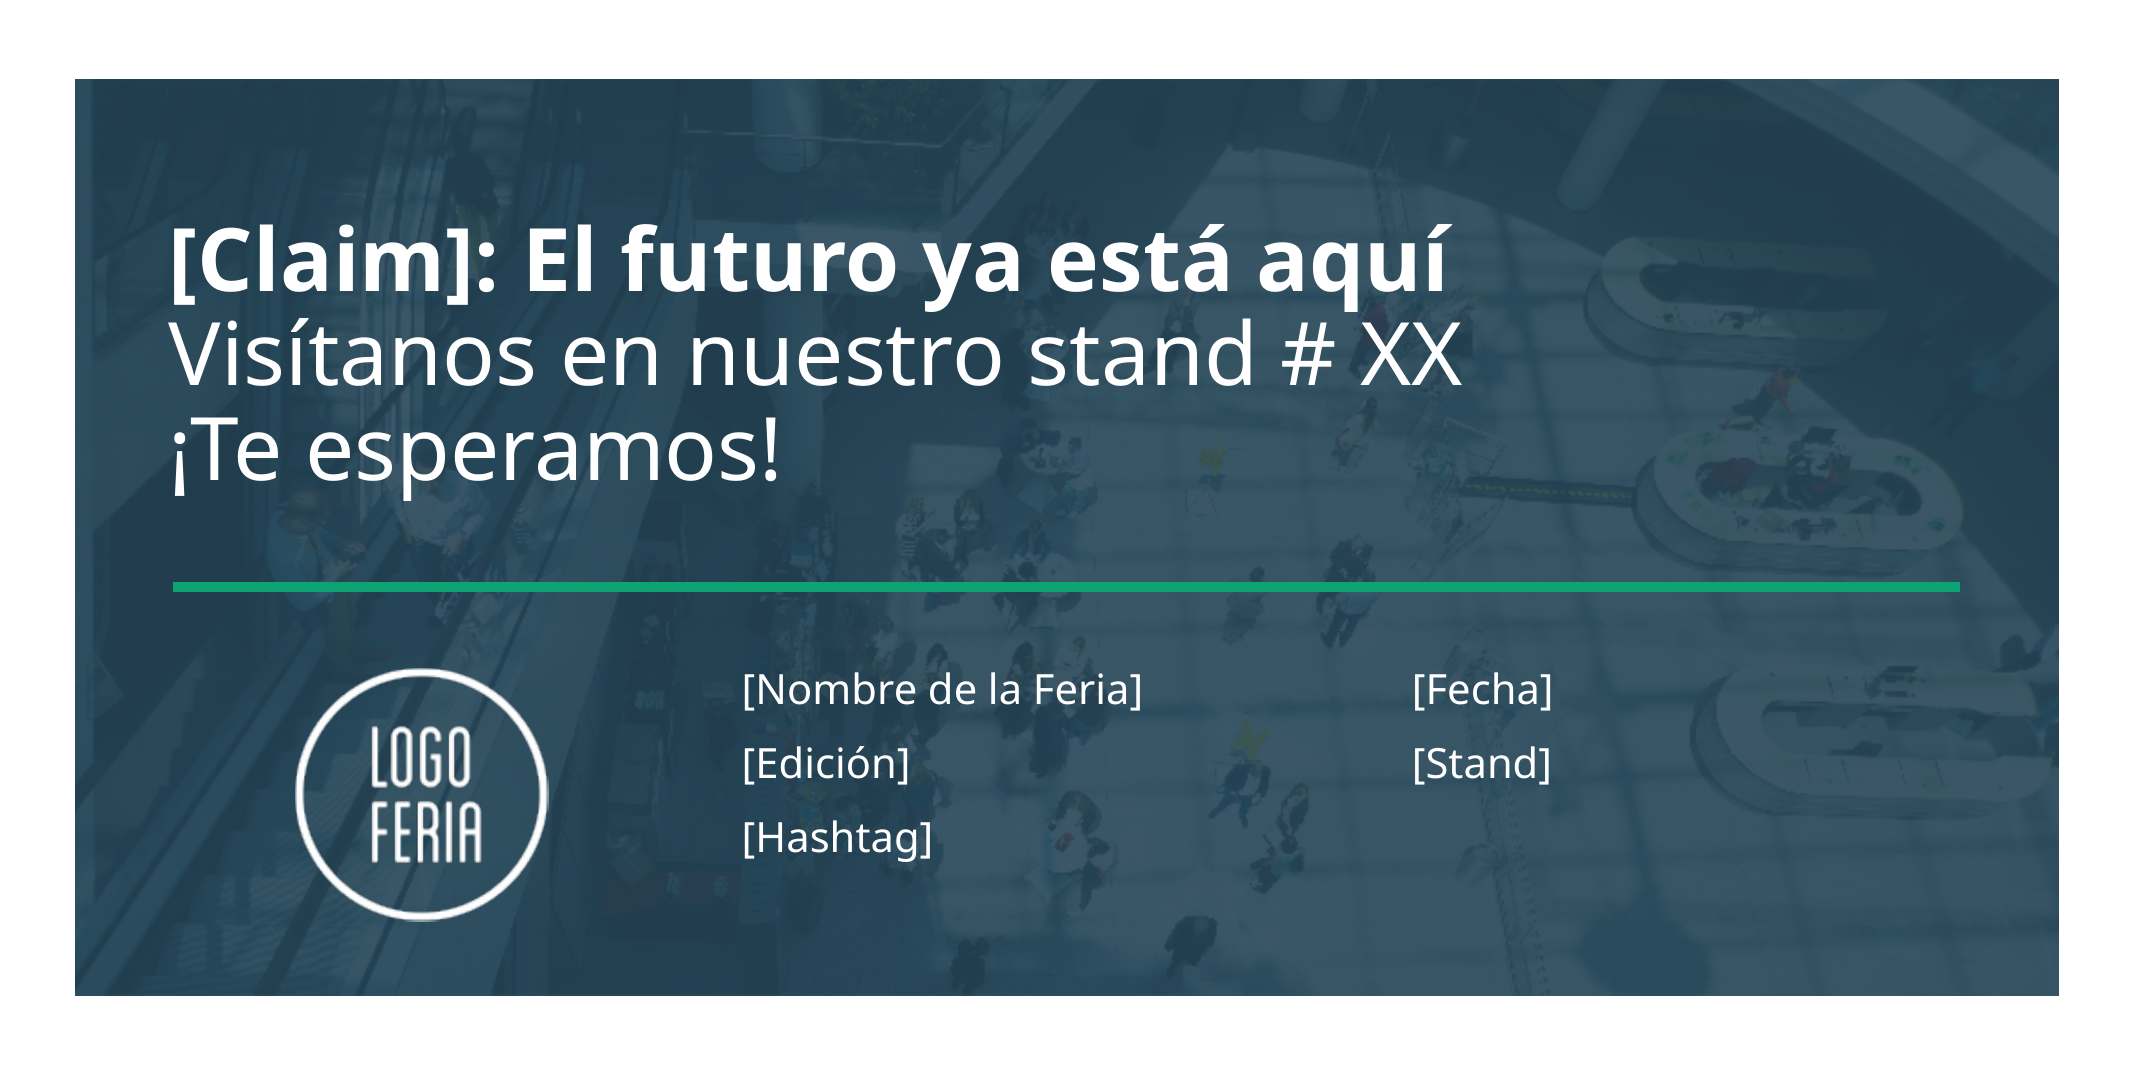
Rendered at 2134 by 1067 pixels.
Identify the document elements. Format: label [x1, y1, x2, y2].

picture [74, 78, 2059, 996]
